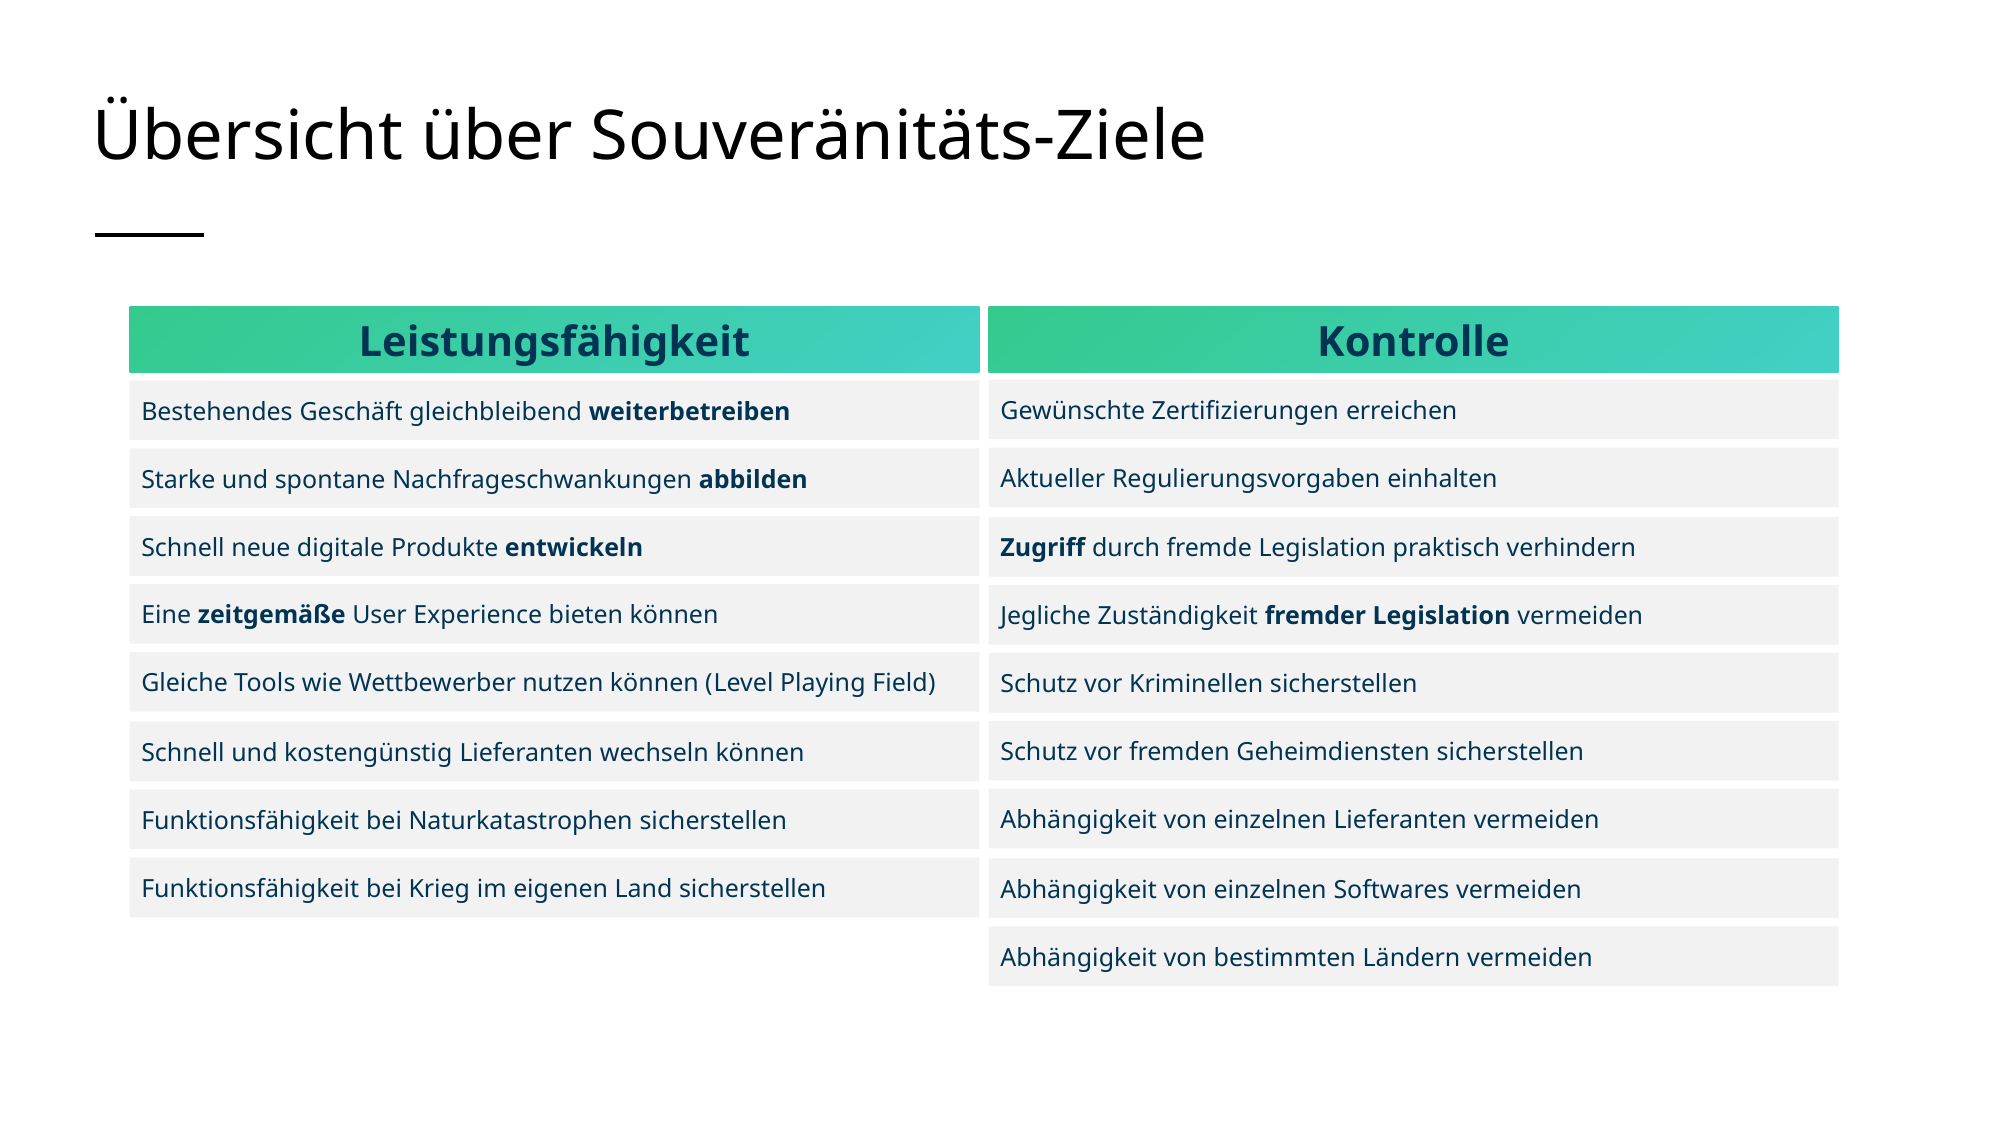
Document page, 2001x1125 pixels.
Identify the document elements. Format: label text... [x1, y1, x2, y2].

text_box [129, 379, 1839, 986]
title Übersicht über Souveränitäts-Ziele [77, 67, 1803, 197]
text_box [129, 306, 1839, 373]
